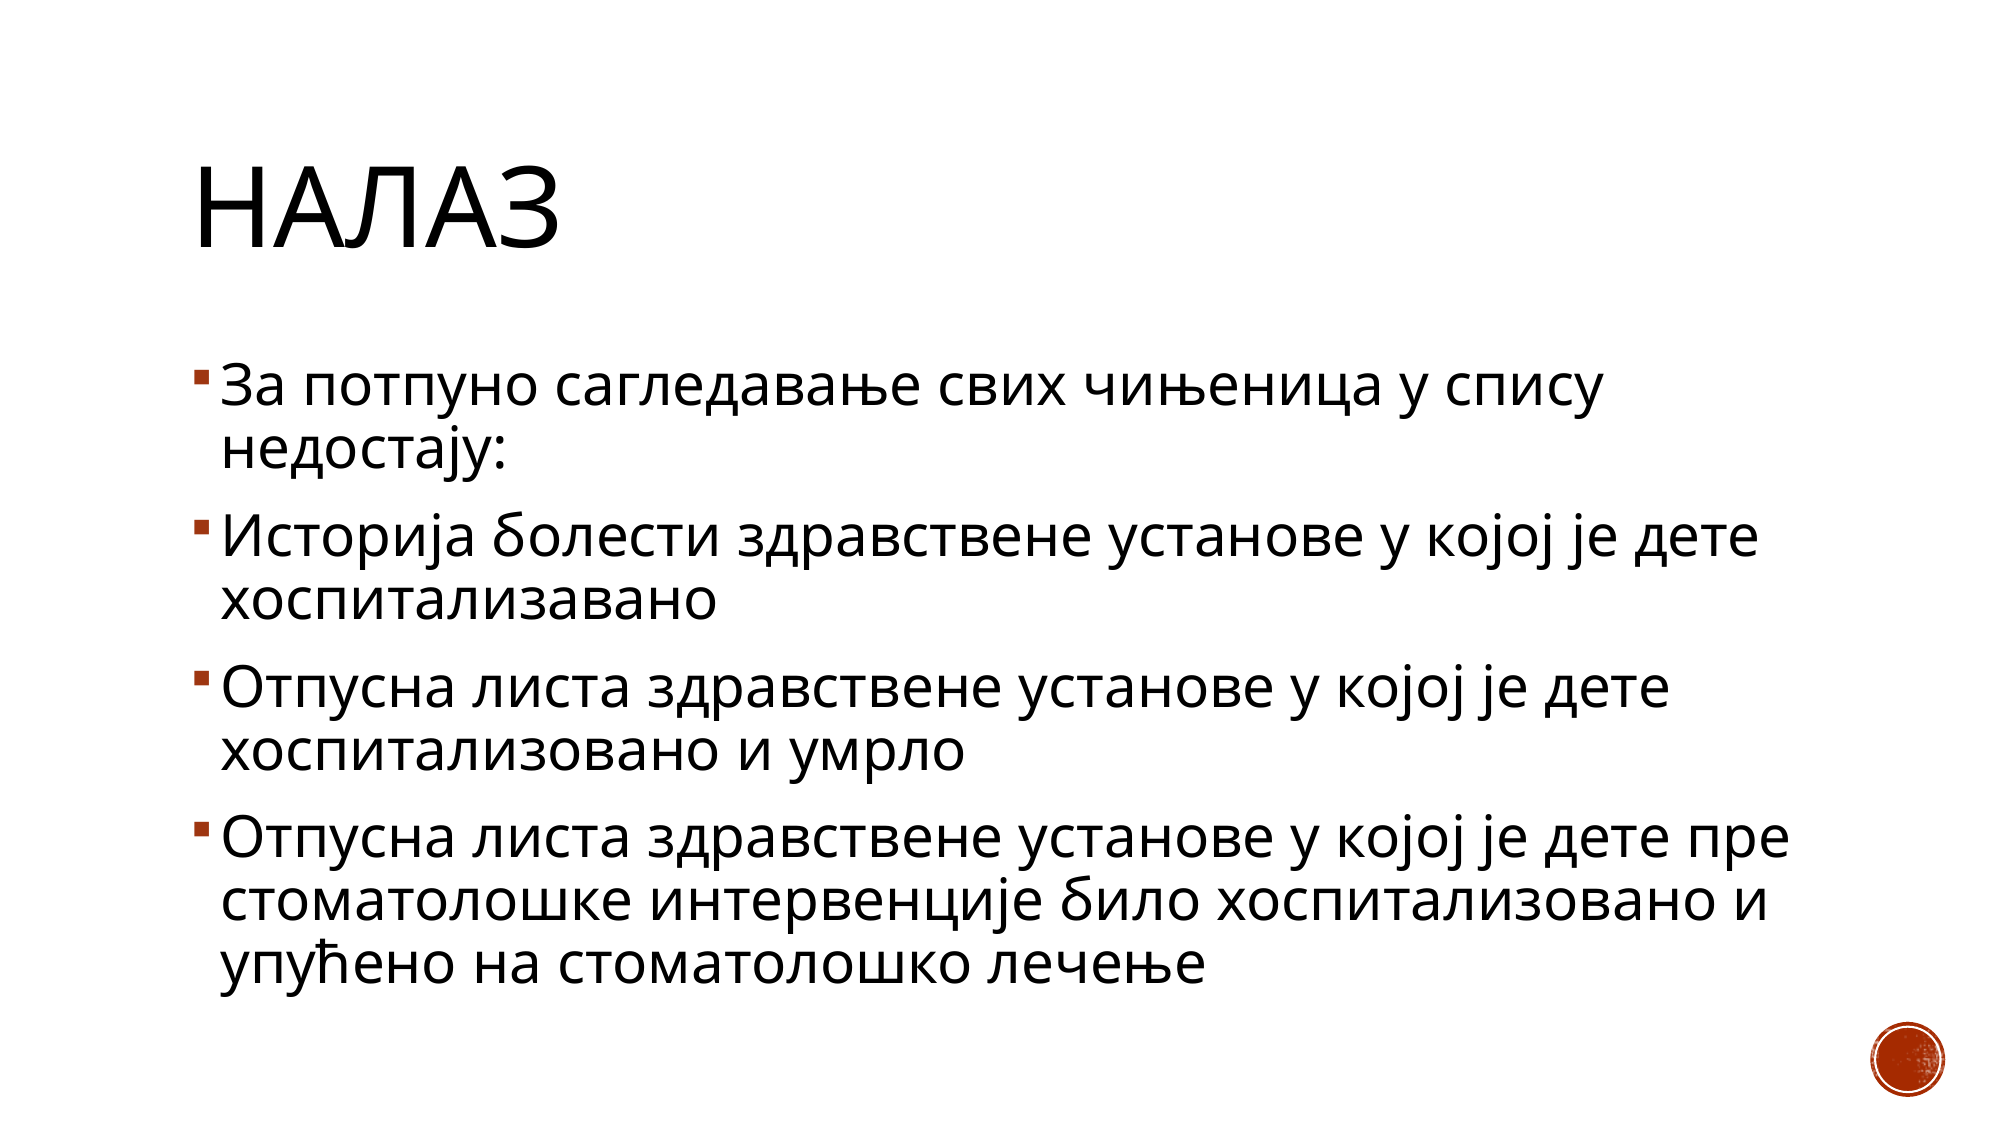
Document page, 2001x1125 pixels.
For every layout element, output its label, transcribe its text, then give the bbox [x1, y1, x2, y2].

title налаз [175, 79, 1826, 344]
list За потпуно сагледавање свих чињеница у спису недостају: Историја болести здравствене установе у којој је дете хоспитализавано Отпусна листа здравствене установе у којој је дете хоспитализовано и умрло Отпусна листа здравствене установе у којој је дете пре стоматолошке интервенције било хоспитализовано и упућено на стоматолошко лечење [175, 348, 1826, 1013]
